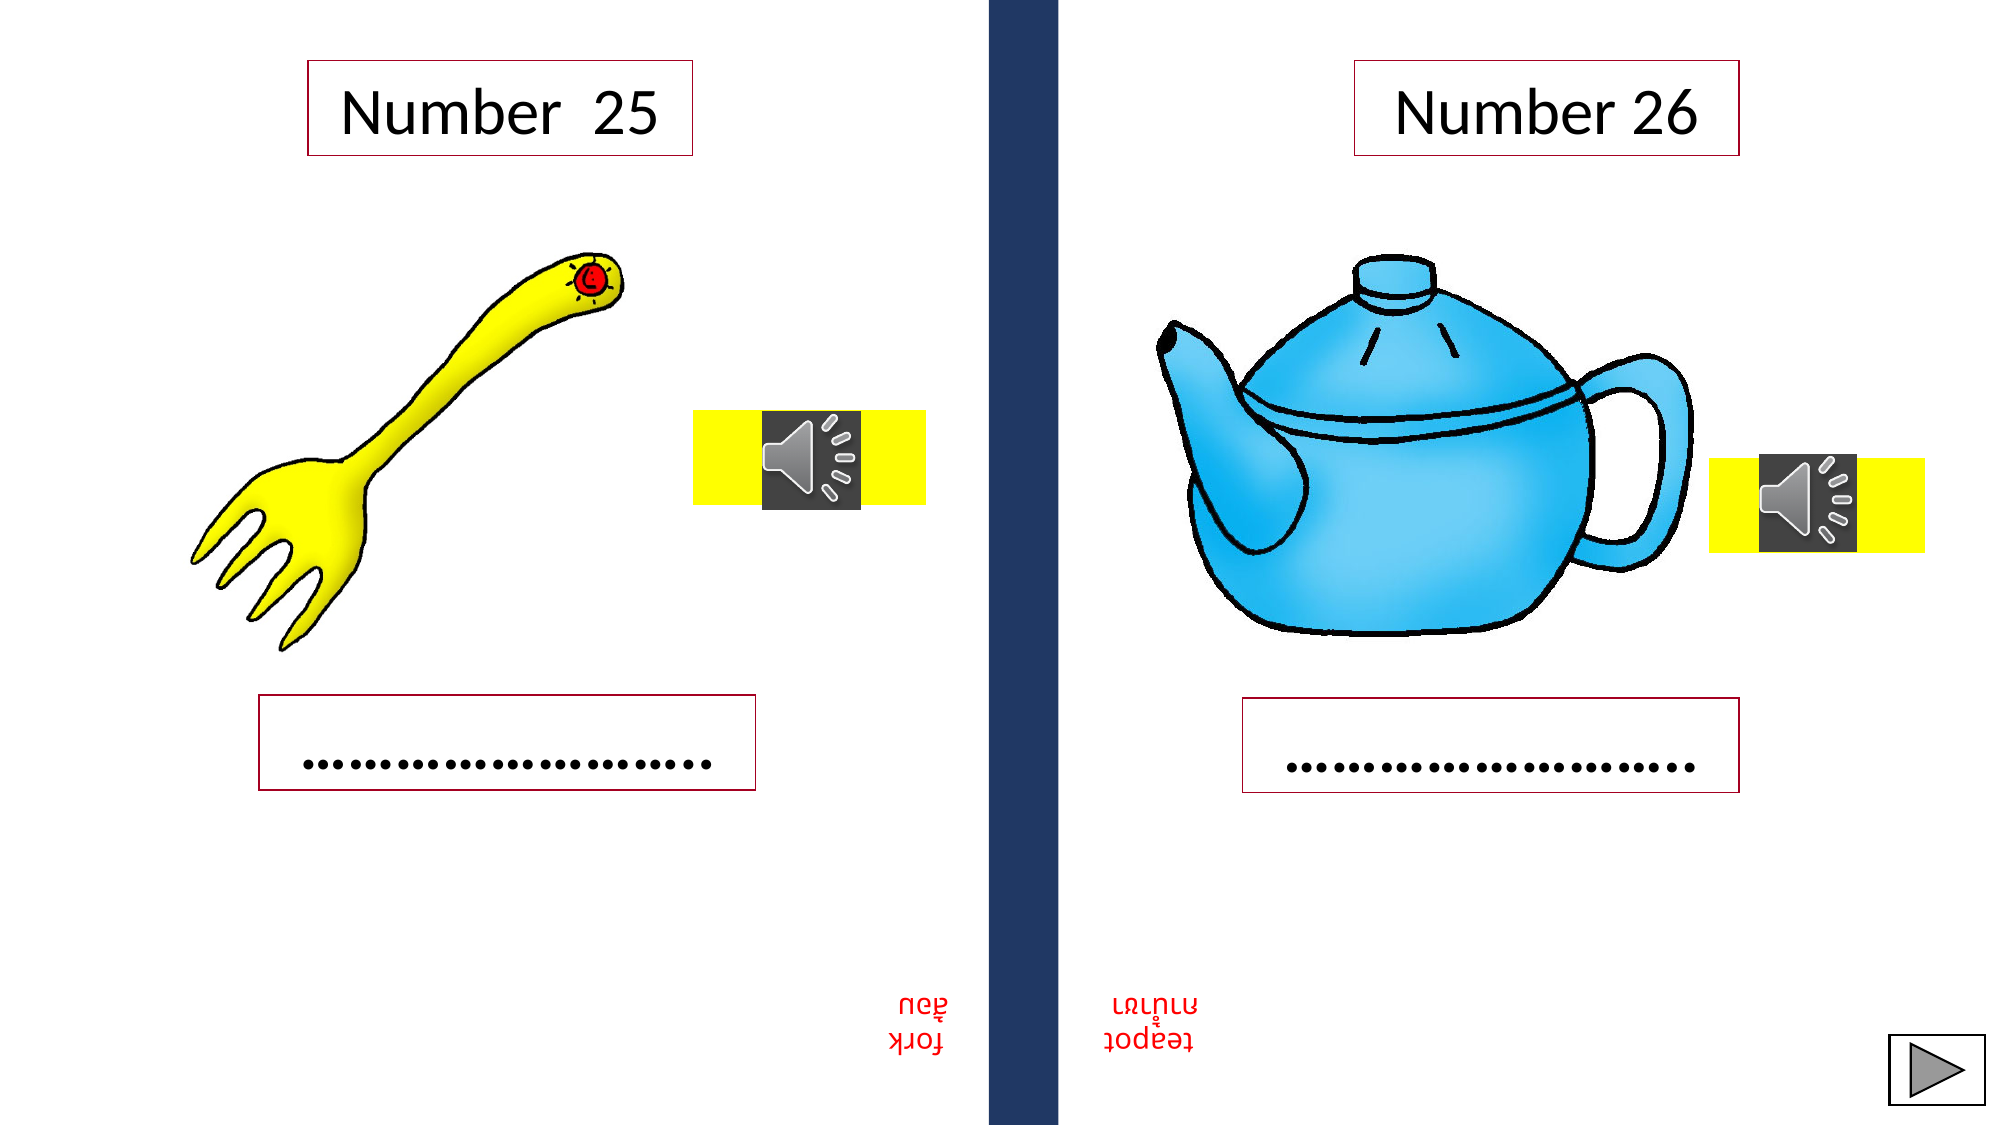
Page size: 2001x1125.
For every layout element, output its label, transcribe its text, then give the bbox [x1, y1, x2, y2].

table_header [862, 410, 926, 505]
picture [761, 410, 862, 511]
text_box [1888, 1034, 1986, 1106]
text_box [988, 0, 1059, 1125]
text_box teapot กาน้ำชา [1083, 985, 1214, 1071]
picture [160, 210, 635, 665]
text_box Number 25 [308, 60, 693, 156]
text_box …………………….. [259, 695, 756, 790]
text_box …………………….. [1242, 697, 1739, 793]
table_header [1709, 458, 1758, 553]
text_box Number 26 [1354, 60, 1739, 156]
picture [1131, 240, 1709, 665]
text_box fork ส้อม [868, 985, 964, 1071]
table_header [1859, 458, 1925, 553]
table_header [693, 410, 761, 505]
picture [1758, 452, 1859, 553]
